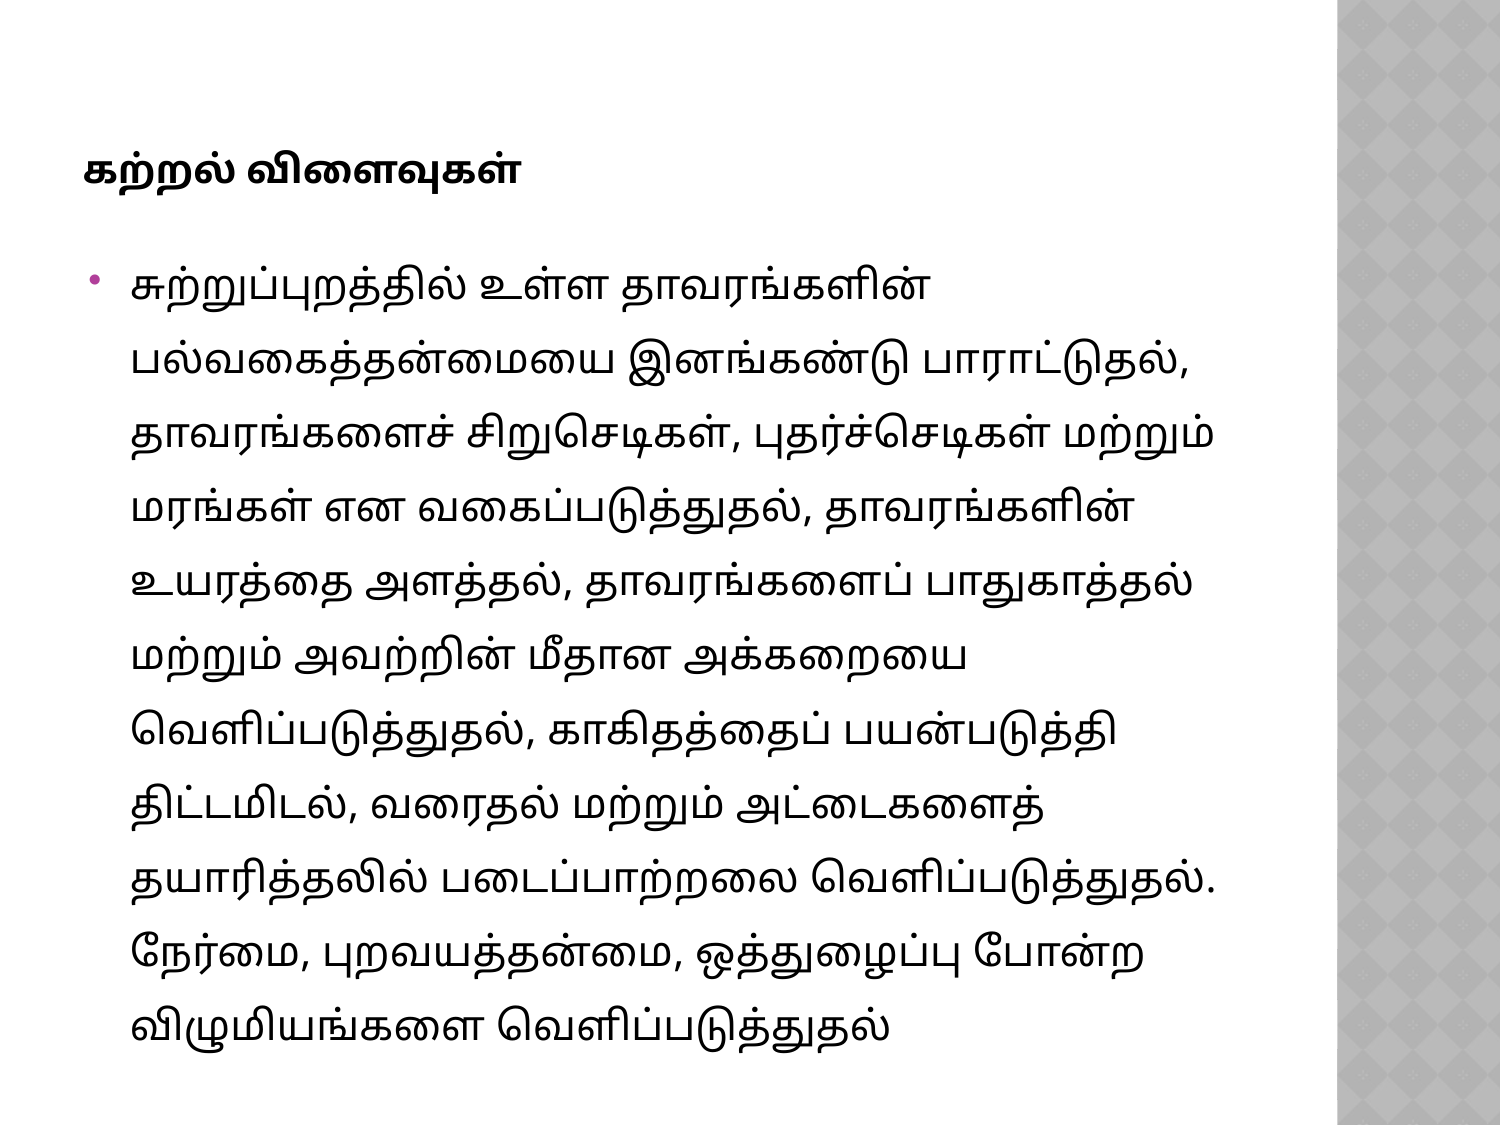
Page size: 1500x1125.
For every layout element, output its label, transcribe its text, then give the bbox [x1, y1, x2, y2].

list சுற்றுப்புறத்தில் உள்ள தாவரங்களின் பல்வகைத்தன்மையை இனங்கண்டு பாராட்டுதல், தாவரங்களைச் சிறுசெடிகள், புதர்ச்செடிகள் மற்றும் மரங்கள் என வகைப்படுத்துதல், தாவரங்களின் உயரத்தை அளத்தல், தாவரங்களைப் பாதுகாத்தல் மற்றும் அவற்றின் மீதான அக்கறையை வெளிப்படுத்துதல், காகிதத்தைப் பயன்படுத்தி திட்டமிடல், வரைதல் மற்றும் அட்டைகளைத் தயாரித்தலில் படைப்பாற்றலை வெளிப்படுத்துதல். நேர்மை, புறவயத்தன்மை, ஒத்துழைப்பு போன்ற விழுமியங்களை வெளிப்படுத்துதல் [75, 0, 1363, 1062]
